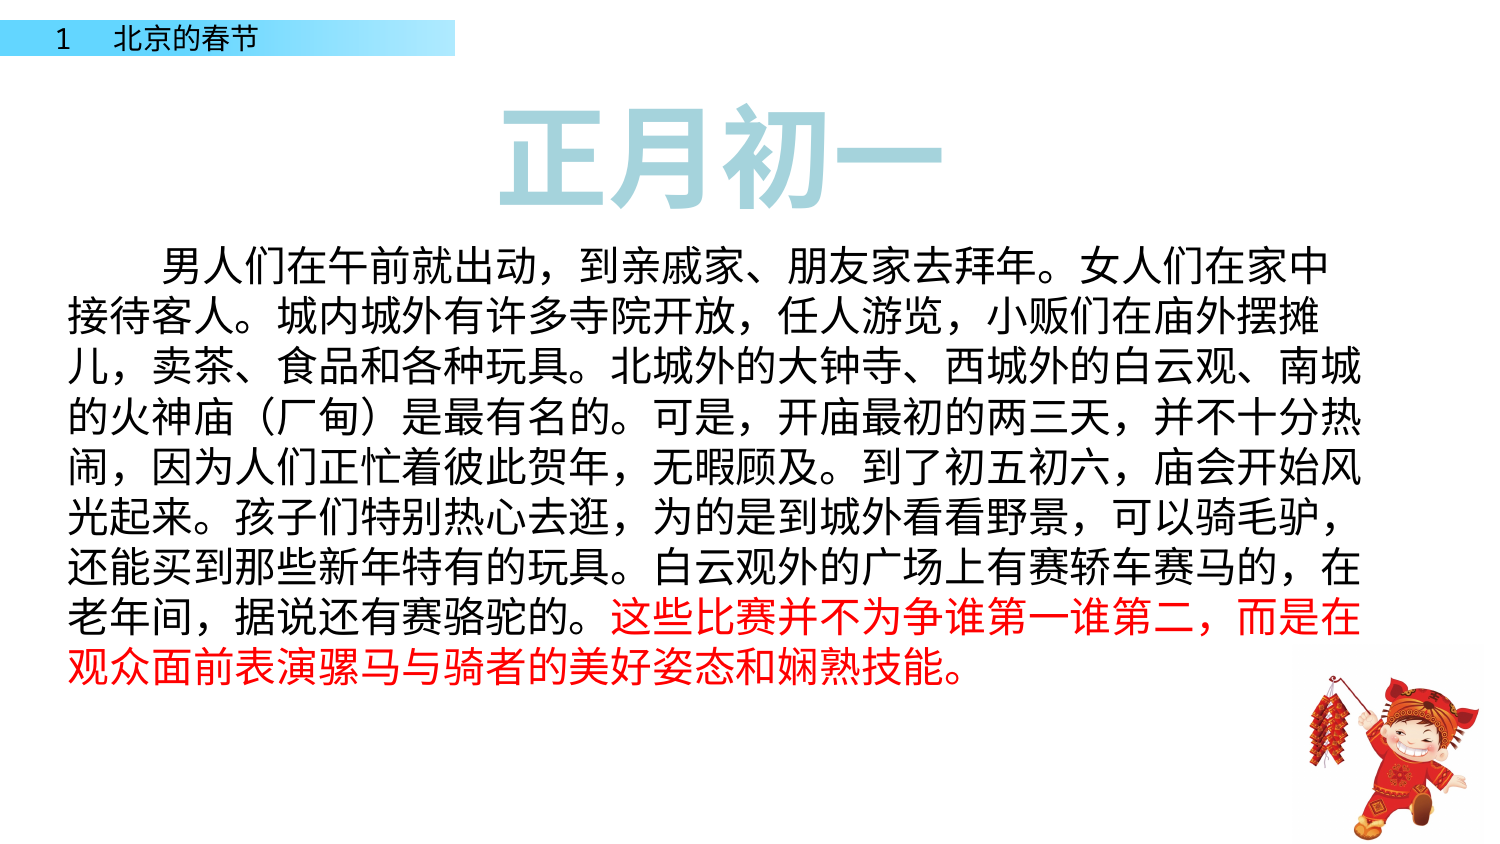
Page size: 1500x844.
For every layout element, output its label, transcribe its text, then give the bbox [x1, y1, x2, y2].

text_box 正月初一 [480, 79, 961, 229]
text_box 男人们在午前就出动，到亲戚家、朋友家去拜年。女人们在家中接待客人。城内城外有许多寺院开放，任人游览，小贩们在庙外摆摊儿，卖茶、食品和各种玩具。北城外的大钟寺、西城外的白云观、南城的火神庙（厂甸）是最有名的。可是，开庙最初的两三天，并不十分热闹，因为人们正忙着彼此贺年，无暇顾及。到了初五初六，庙会开始风光起来。孩子们特别热心去逛，为的是到城外看看野景，可以骑毛驴，还能买到那些新年特有的玩具。白云观外的广场上有赛轿车赛马的，在老年间，据说还有赛骆驼的。这些比赛并不为争谁第一谁第二，而是在观众面前表演骡马与骑者的美好姿态和娴熟技能。 [53, 232, 1378, 698]
picture [1292, 644, 1484, 844]
